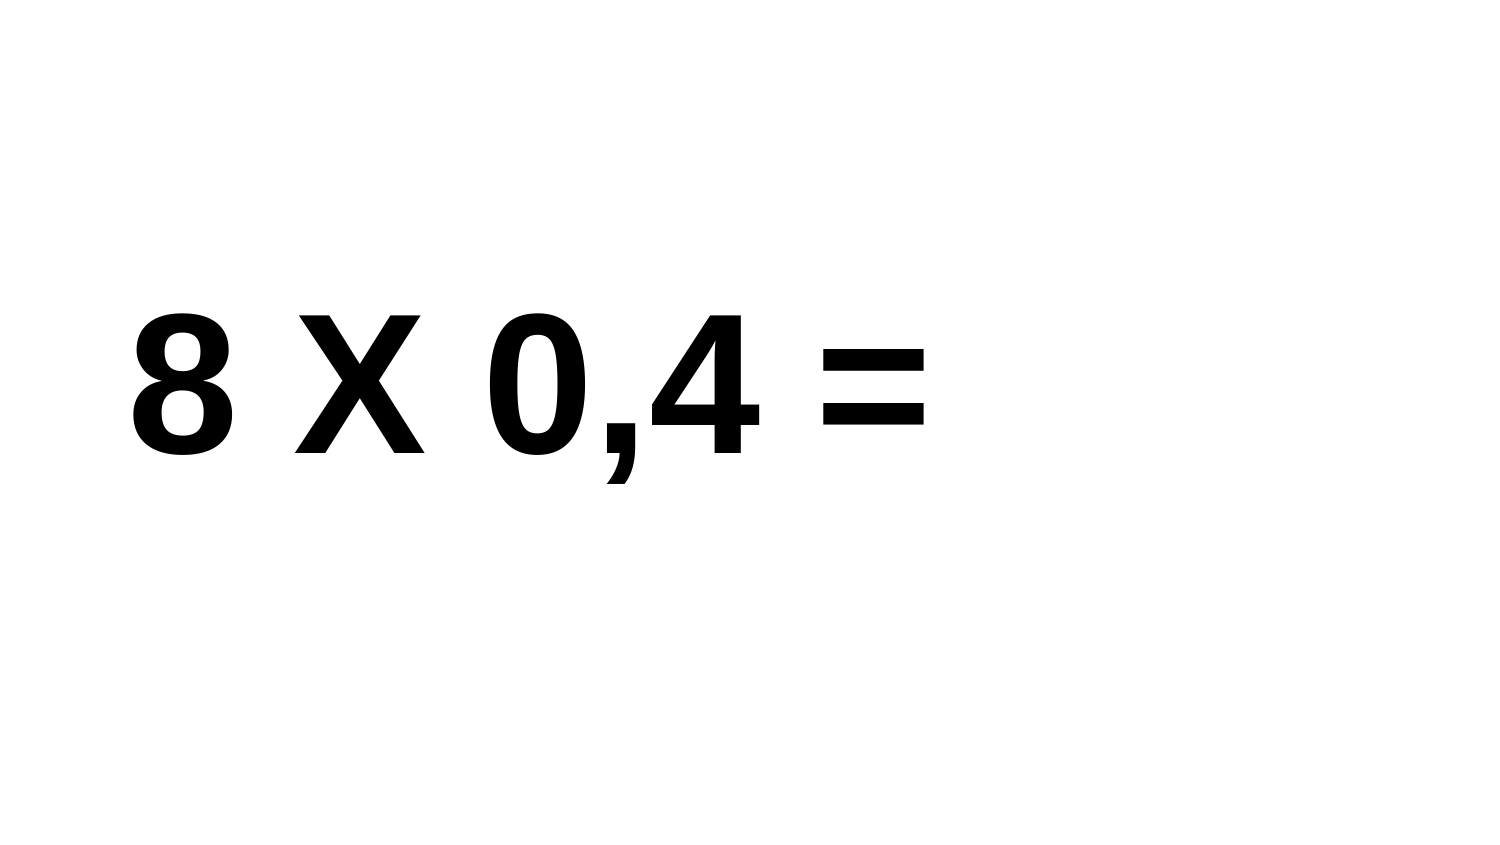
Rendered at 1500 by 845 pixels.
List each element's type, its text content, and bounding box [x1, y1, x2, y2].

text_box 8 X 0,4 = [112, 318, 1388, 509]
